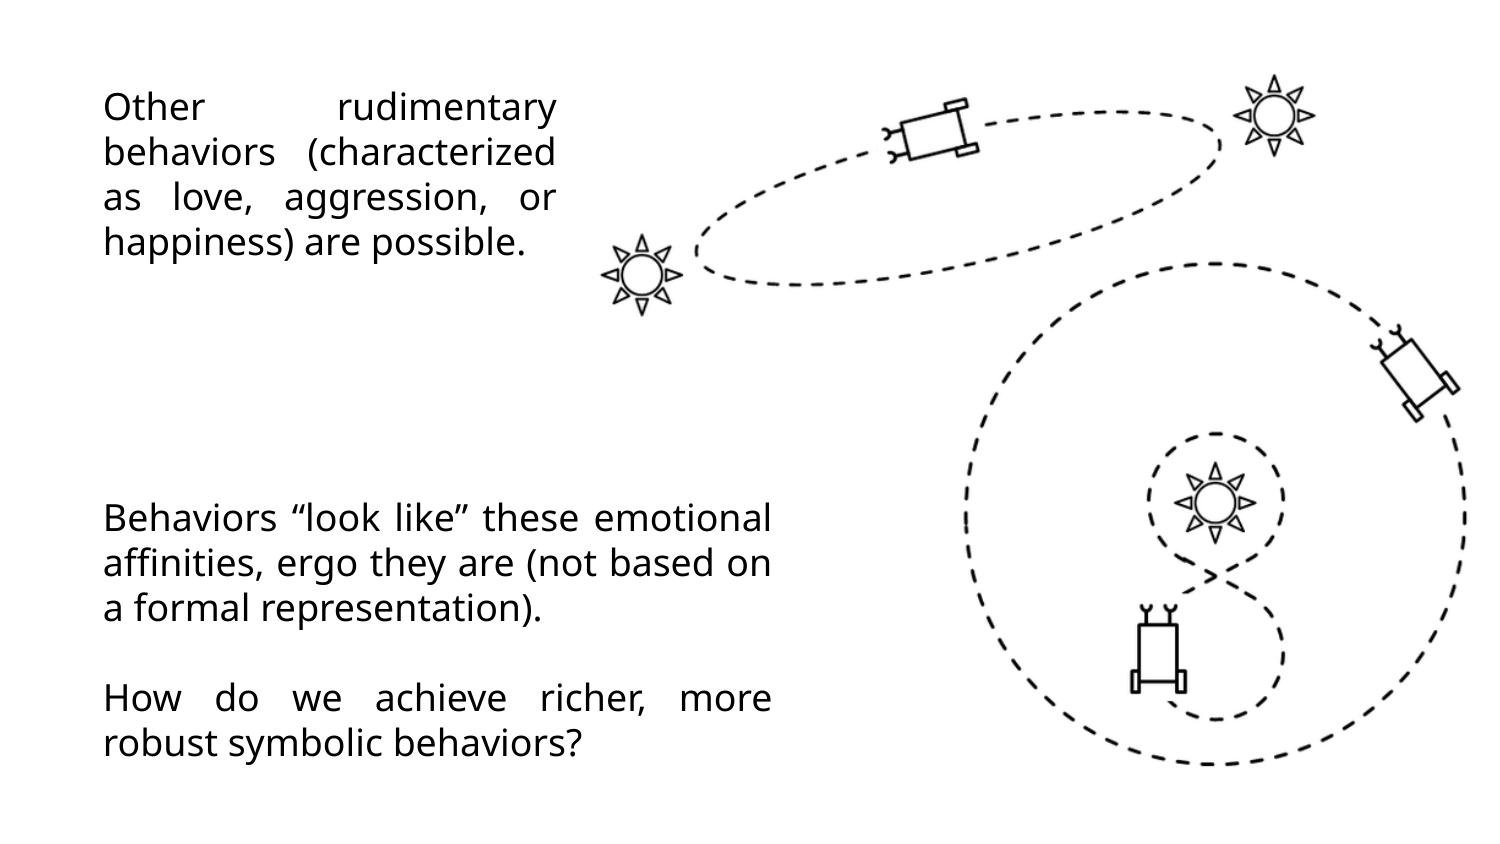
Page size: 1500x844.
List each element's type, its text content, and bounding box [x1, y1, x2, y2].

text_box Other rudimentary behaviors (characterized as love, aggression, or happiness) are possible. [87, 67, 573, 258]
picture [594, 68, 1476, 777]
text_box Behaviors “look like” these emotional affinities, ergo they are (not based on a formal representation). How do we achieve richer, more robust symbolic behaviors? [87, 478, 589, 776]
